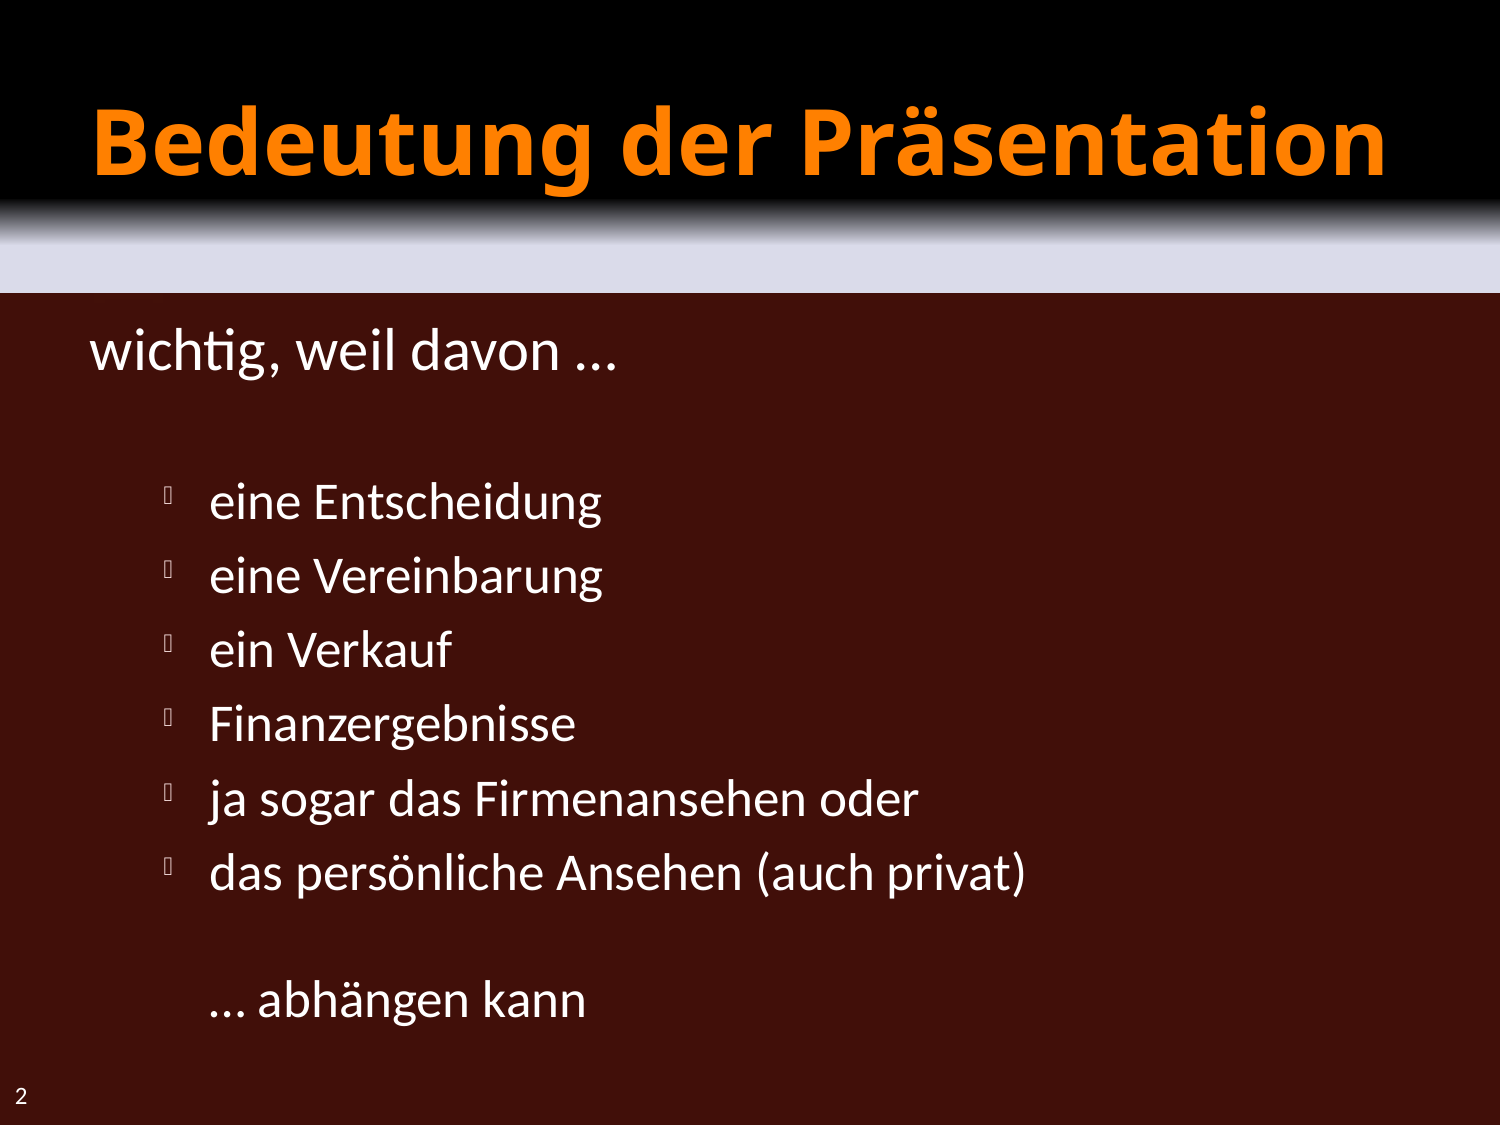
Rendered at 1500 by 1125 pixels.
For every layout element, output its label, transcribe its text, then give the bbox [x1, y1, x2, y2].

list wichtig, weil davon … eine Entscheidung eine Vereinbarung ein Verkauf Finanzergebnisse ja sogar das Firmenansehen oder das persönliche Ansehen (auch privat) … abhängen kann [75, 302, 1425, 1043]
title Bedeutung der Präsentation [75, 45, 1425, 233]
slide_number 1 [0, 1065, 94, 1125]
